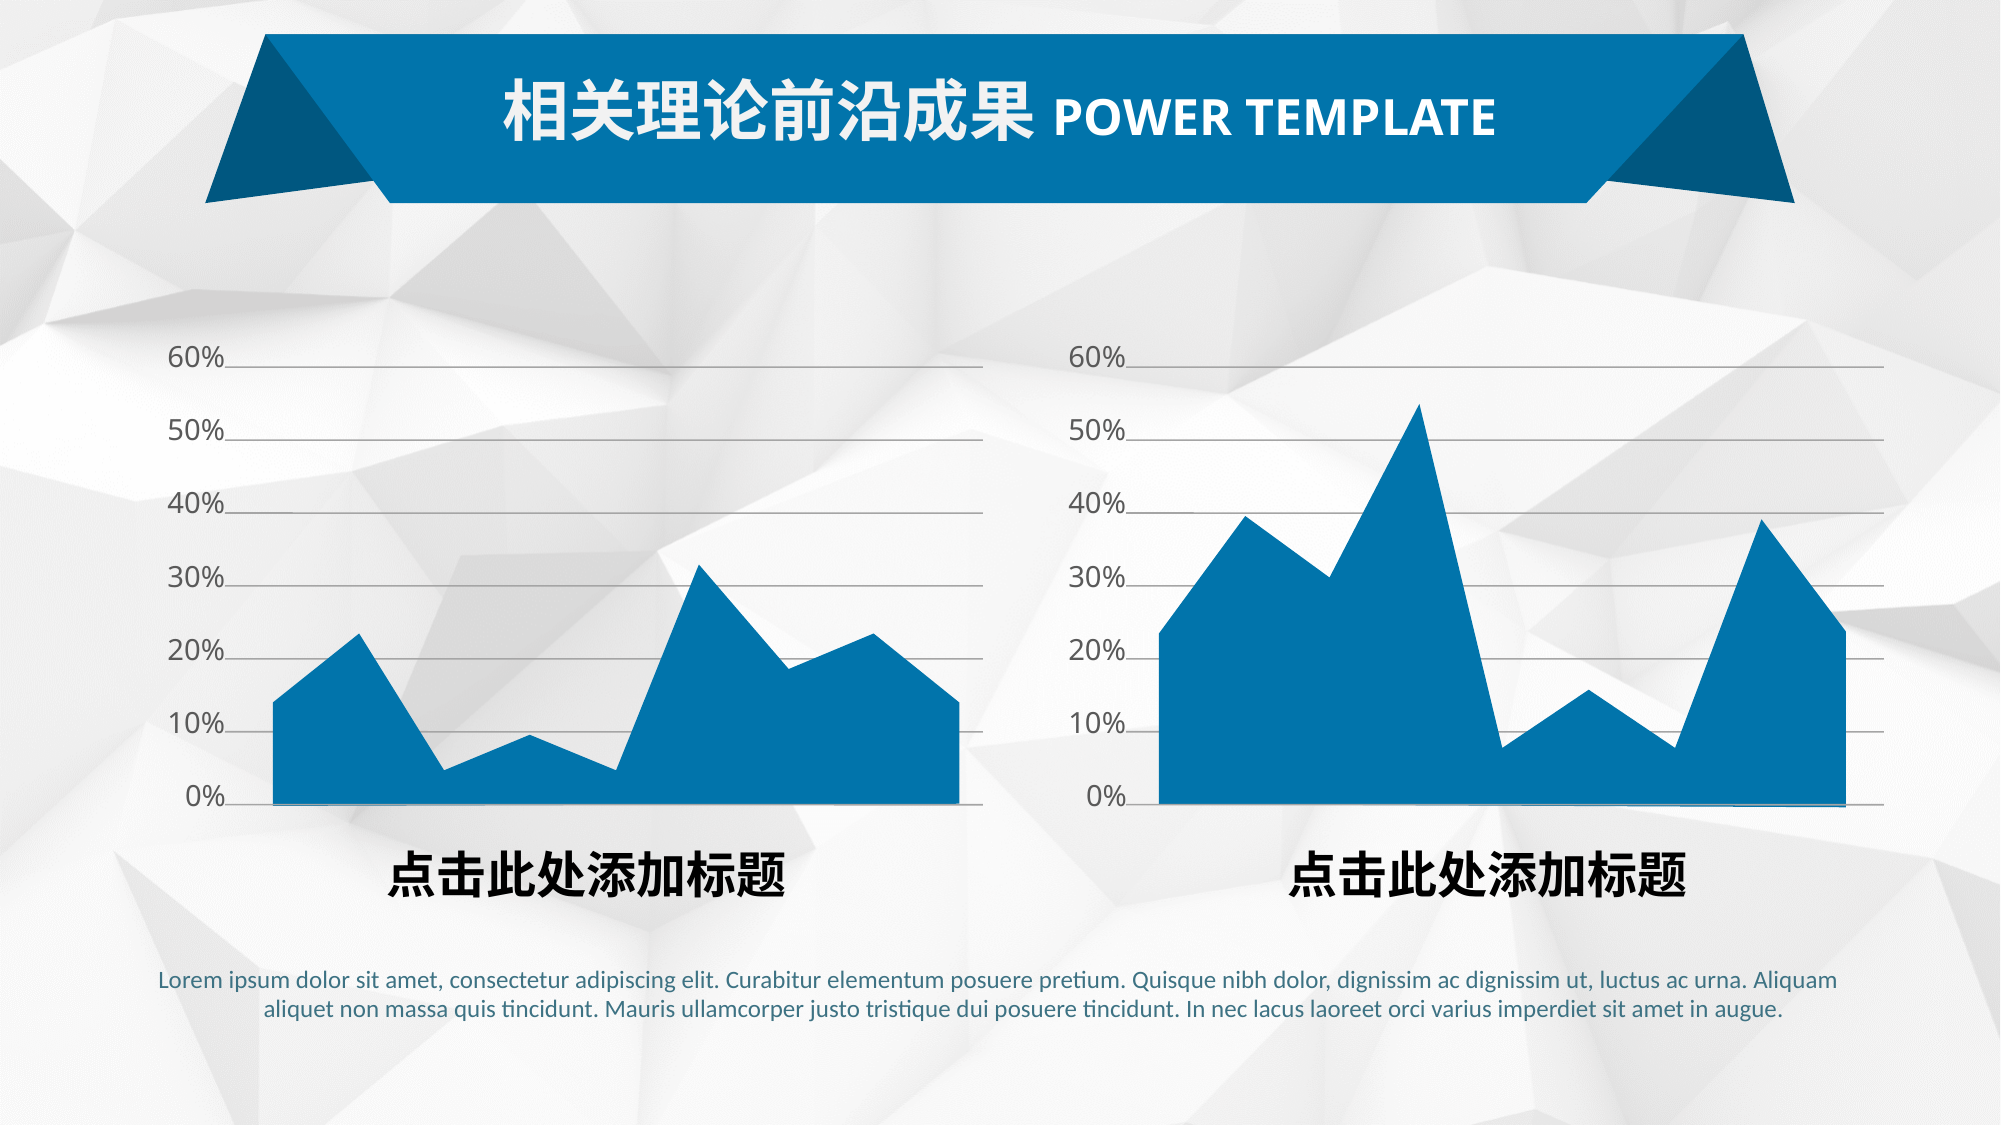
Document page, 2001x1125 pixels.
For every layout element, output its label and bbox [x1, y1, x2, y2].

text_box [205, 34, 1795, 204]
picture [0, 0, 2001, 1125]
